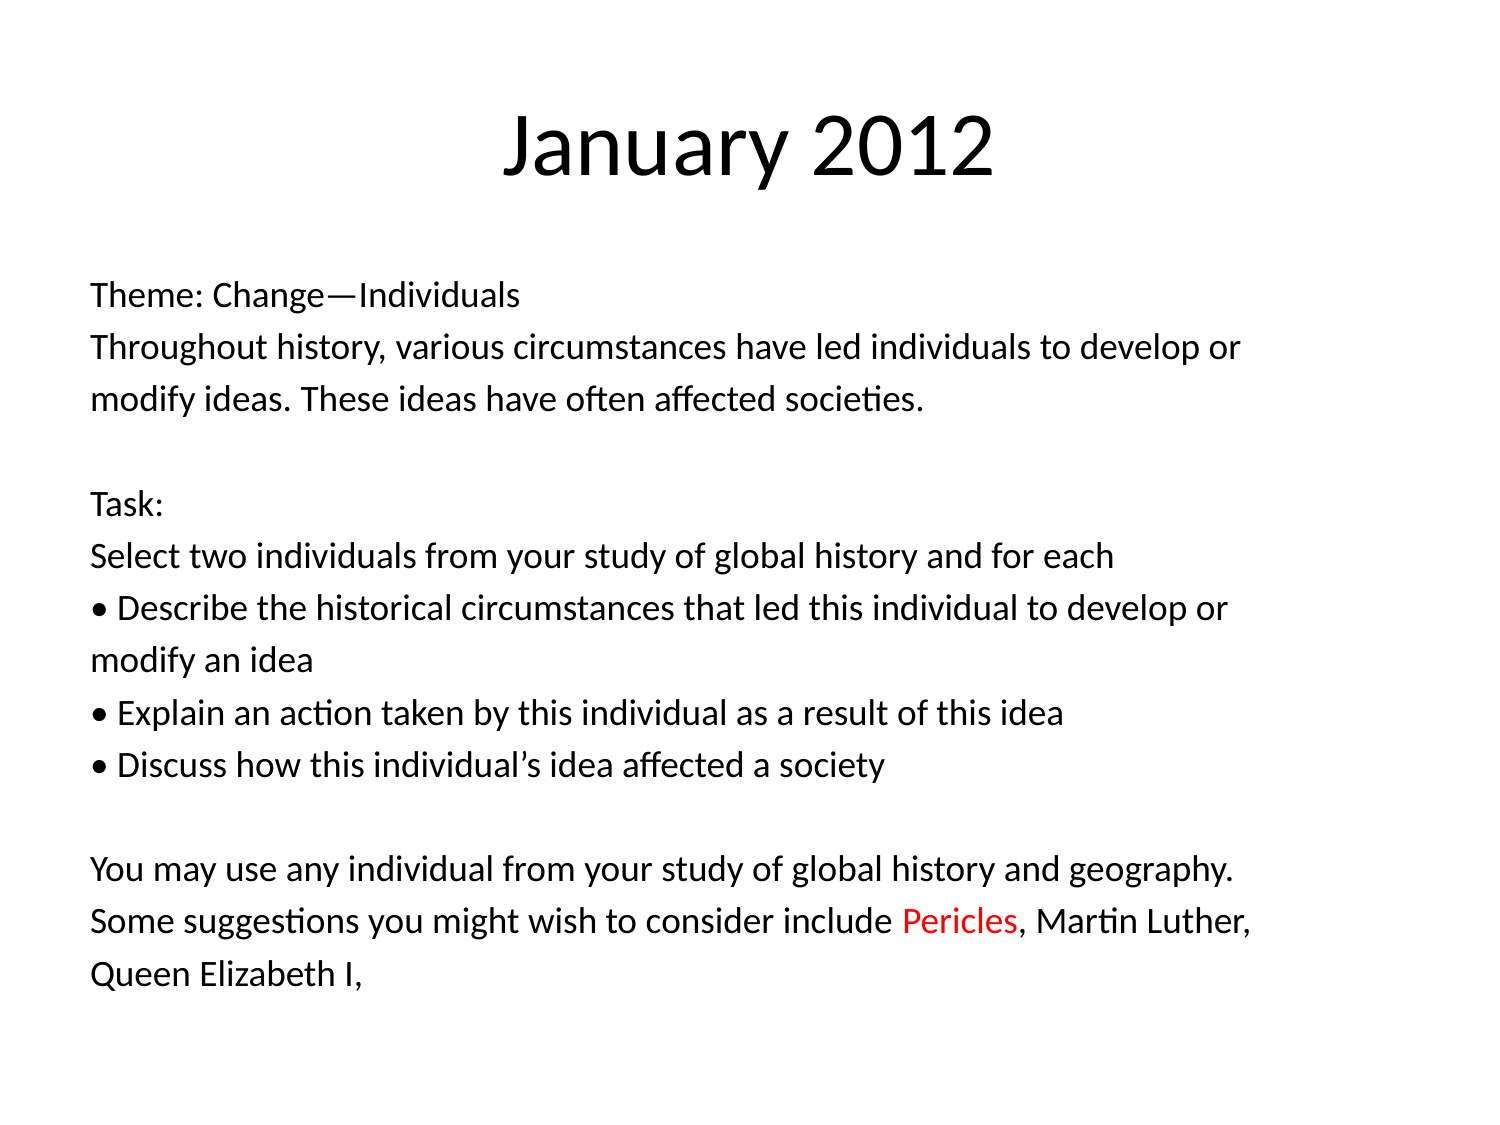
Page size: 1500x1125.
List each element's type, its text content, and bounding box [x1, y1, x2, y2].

title January 2012 [75, 45, 1425, 233]
list Theme: Change—Individuals Throughout history, various circumstances have led individuals to develop or modify ideas. These ideas have often affected societies. Task: Select two individuals from your study of global history and for each • Describe the historical circumstances that led this individual to develop or modify an idea • Explain an action taken by this individual as a result of this idea • Discuss how this individual’s idea affected a society You may use any individual from your study of global history and geography. Some suggestions you might wish to consider include Pericles, Martin Luther, Queen Elizabeth I, [75, 262, 1425, 1005]
